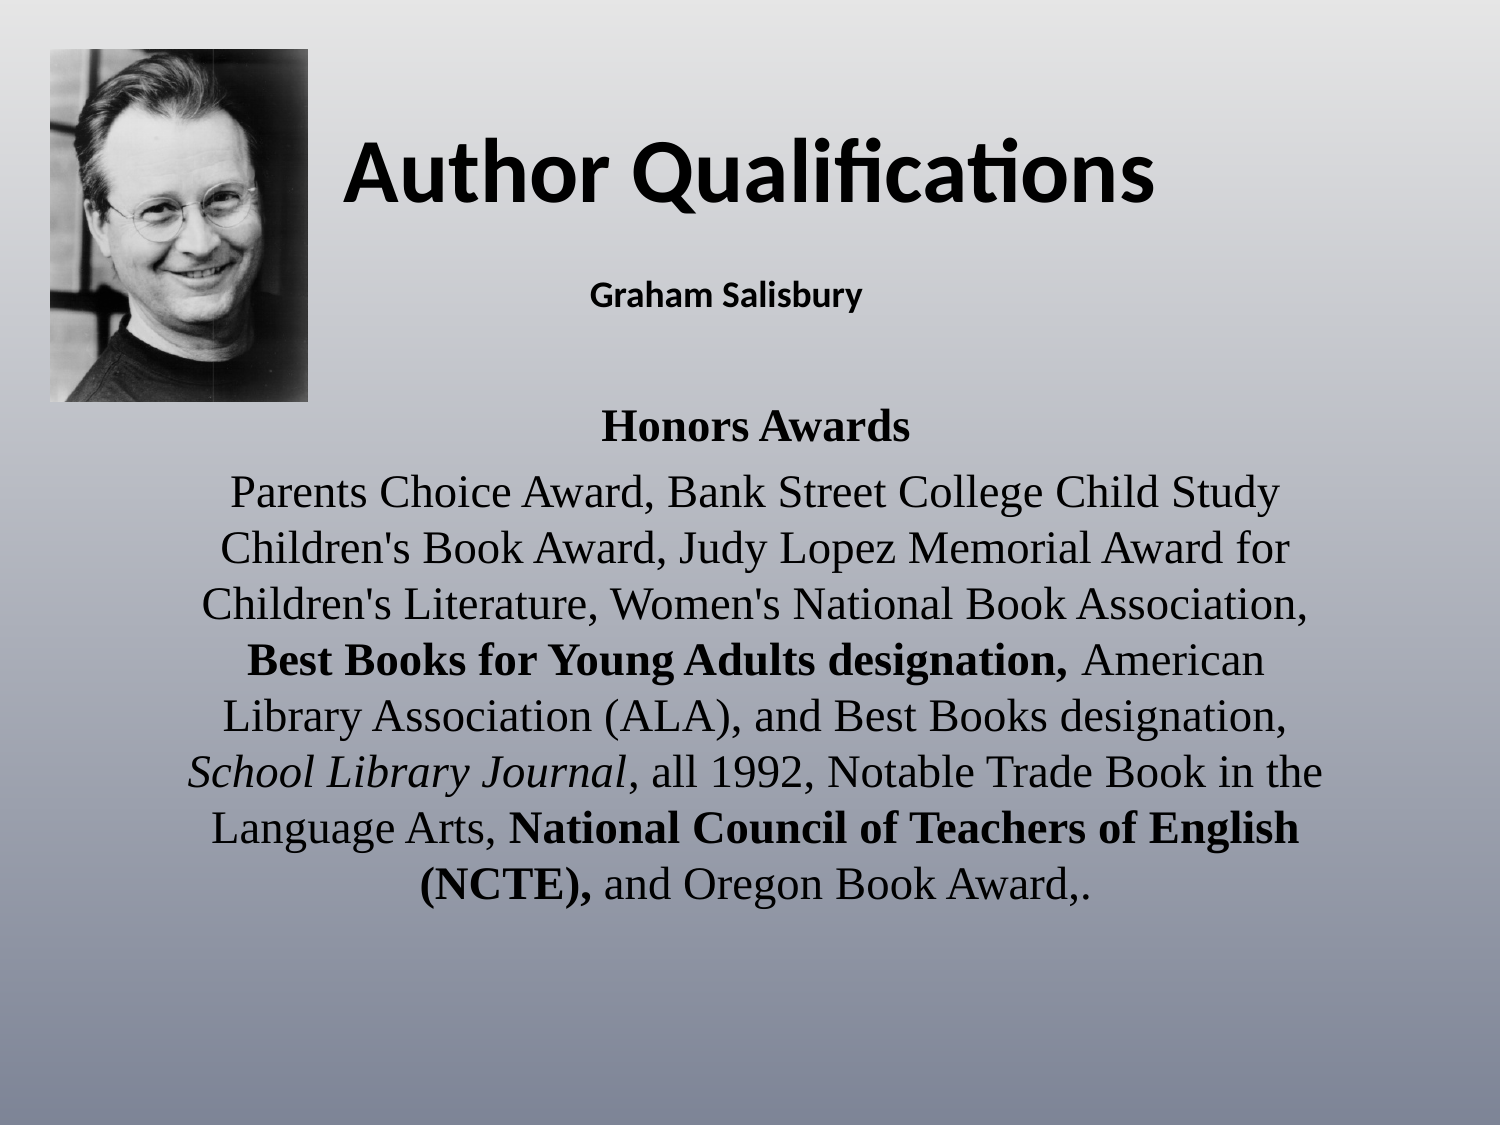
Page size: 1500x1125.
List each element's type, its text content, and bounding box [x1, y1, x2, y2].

title Author Qualifications [312, 99, 1388, 342]
subtitle Honors Awards Parents Choice Award, Bank Street College Child Study Children's Book Award, Judy Lopez Memorial Award for Children's Literature, Women's National Book Association, Best Books for Young Adults designation, American Library Association (ALA), and Best Books designation, School Library Journal, all 1992, Notable Trade Book in the Language Arts, National Council of Teachers of English (NCTE), and Oregon Book Award,. [162, 387, 1350, 925]
picture [49, 49, 309, 402]
text_box Graham Salisbury [574, 262, 1038, 323]
